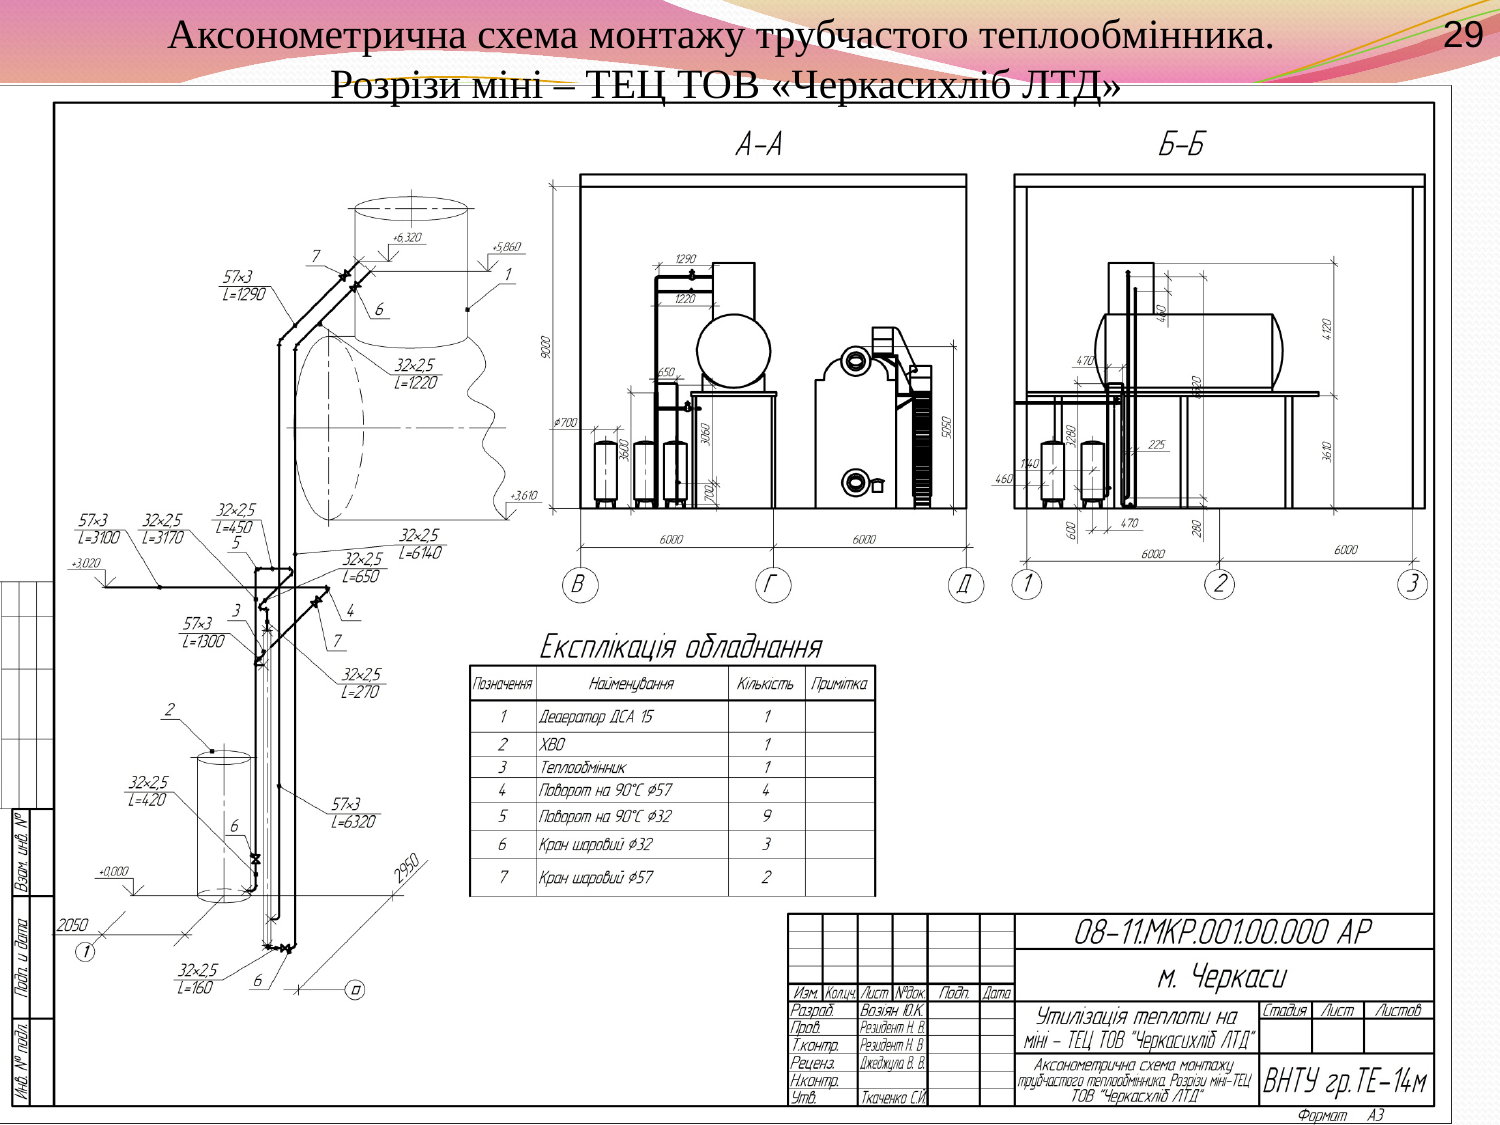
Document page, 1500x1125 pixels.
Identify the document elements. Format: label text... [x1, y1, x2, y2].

text_box Аксонометрична схема монтажу трубчастого теплообмінника. Розрізи міні – ТЕЦ ТОВ «Черкасихліб ЛТД» [152, 0, 1301, 83]
picture [0, 83, 1453, 1125]
text_box 29 [1428, 2, 1500, 63]
